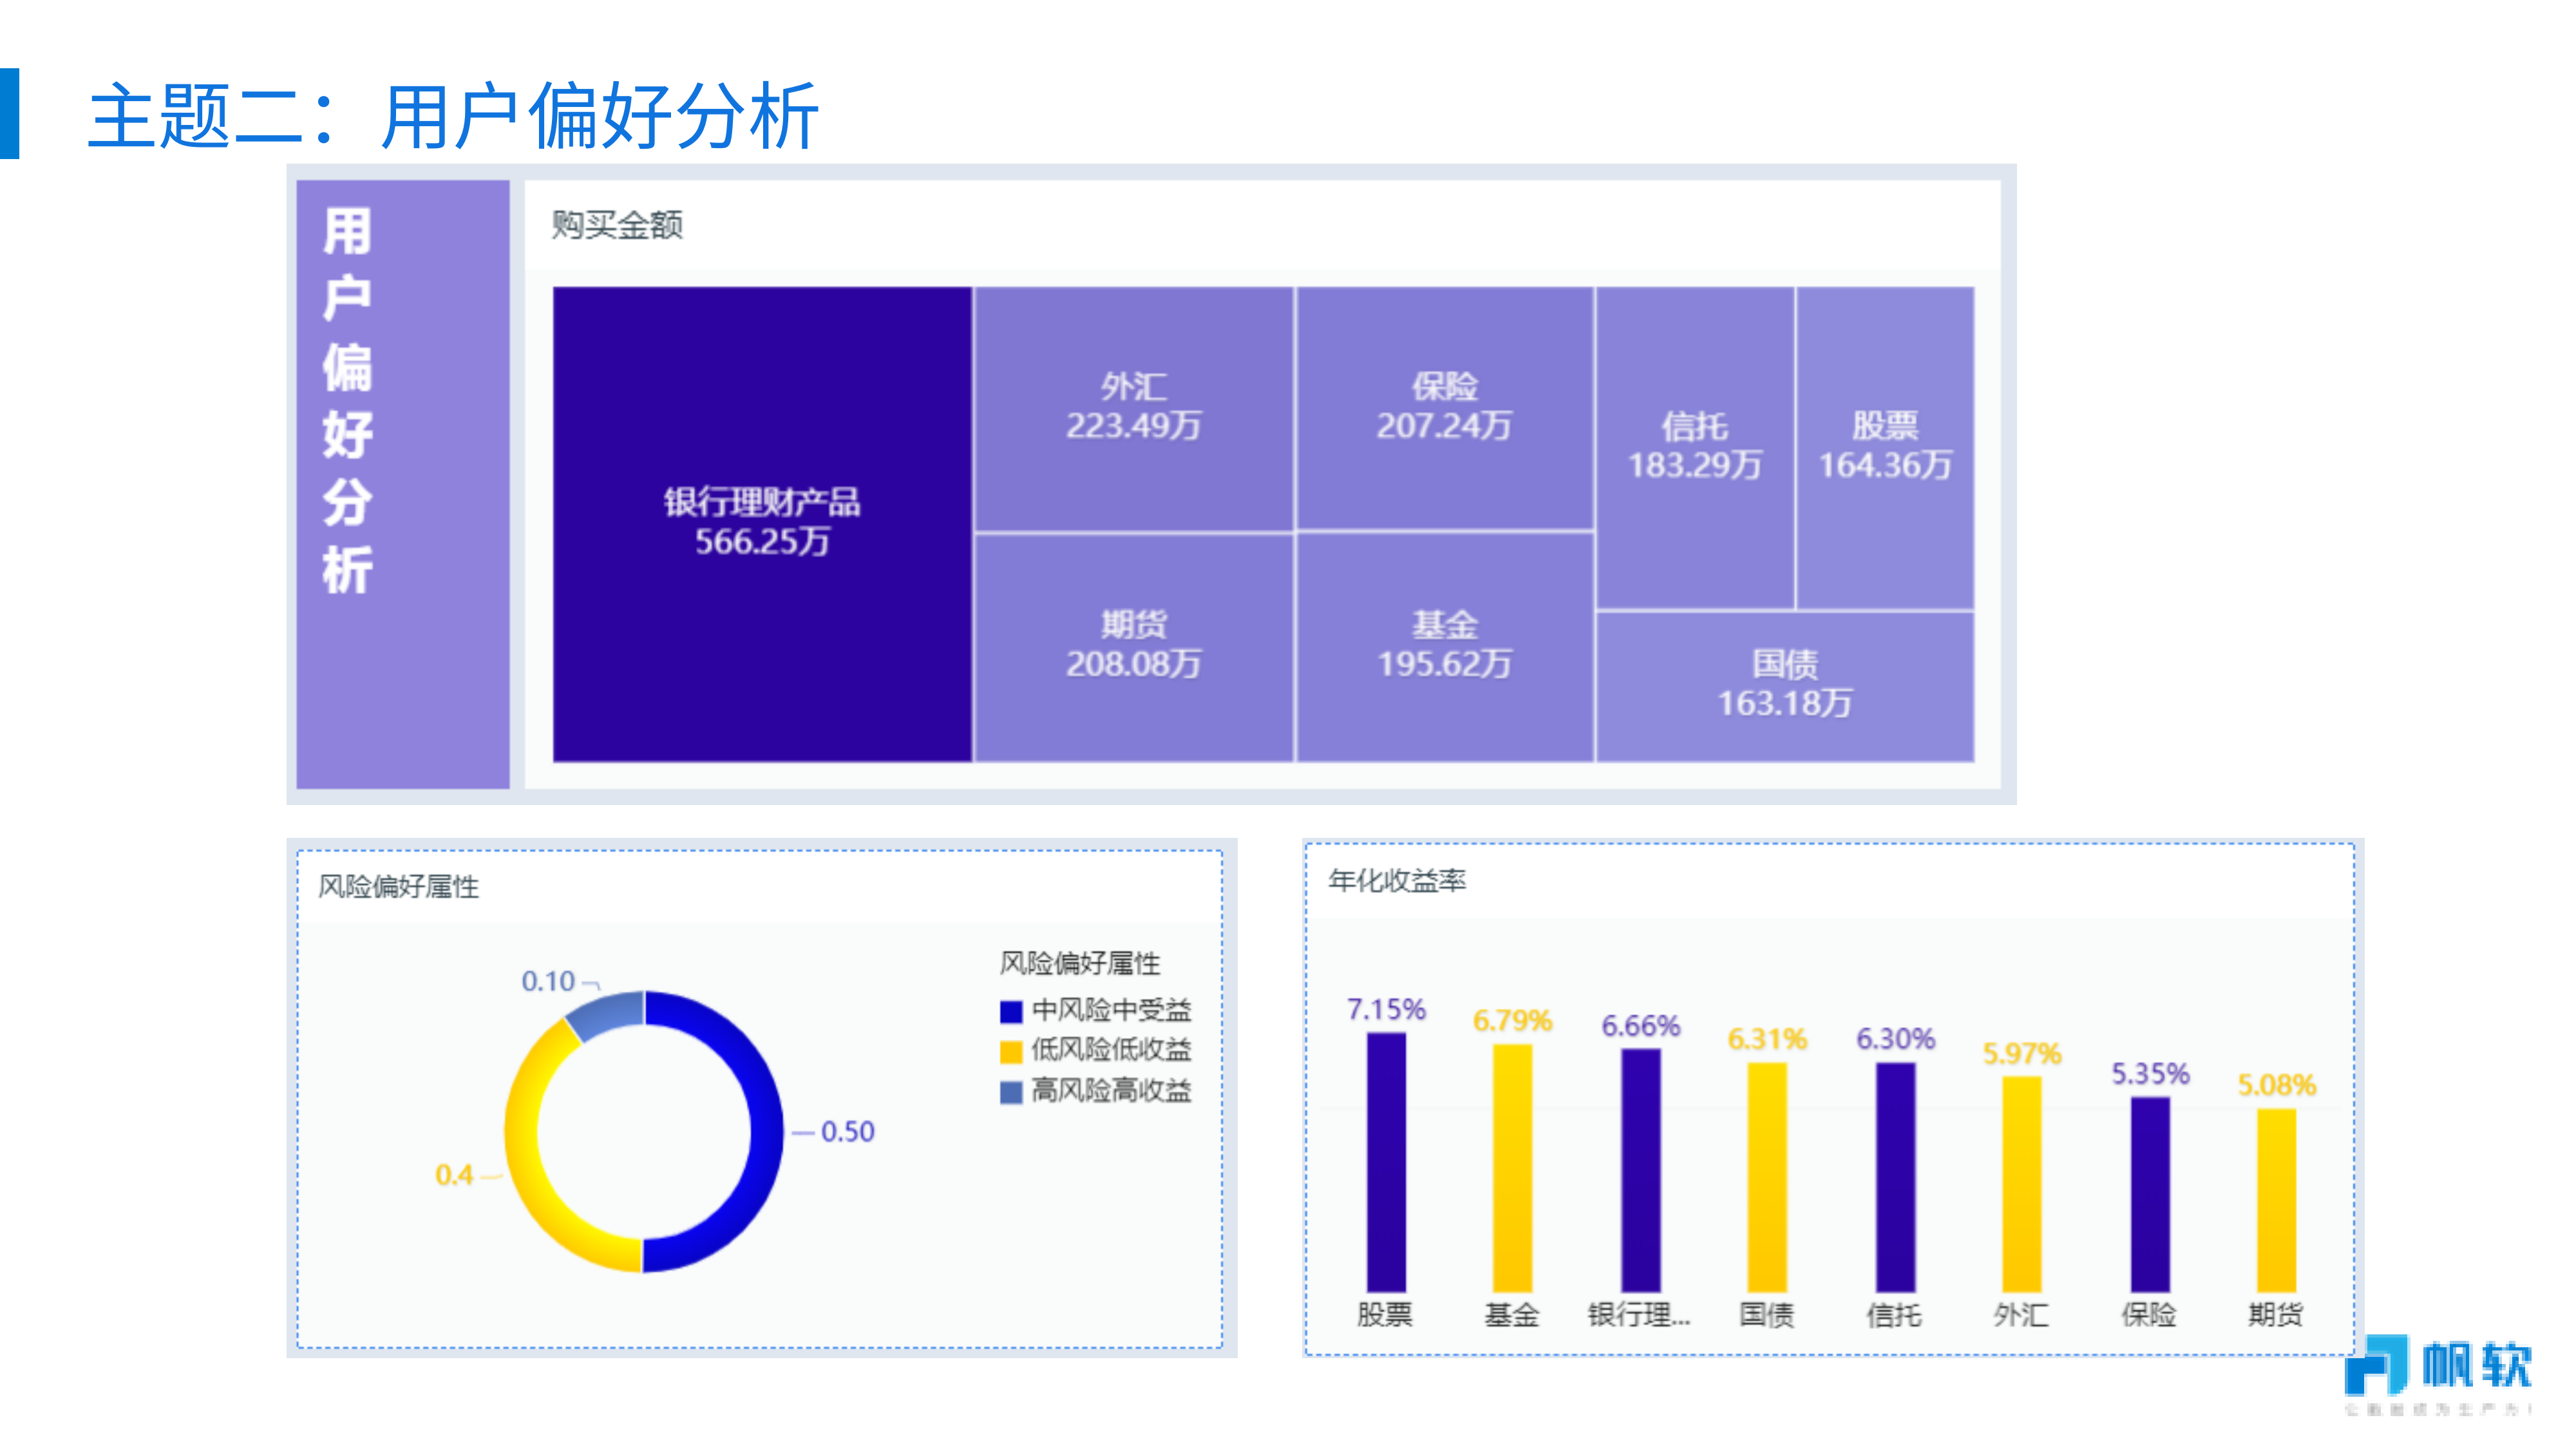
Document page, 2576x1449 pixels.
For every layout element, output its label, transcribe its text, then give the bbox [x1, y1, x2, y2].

picture [1302, 837, 2535, 1423]
picture [287, 837, 1238, 1358]
picture [287, 164, 2018, 806]
picture [0, 68, 19, 159]
text_box 主题二：用户偏好分析 [79, 64, 828, 164]
